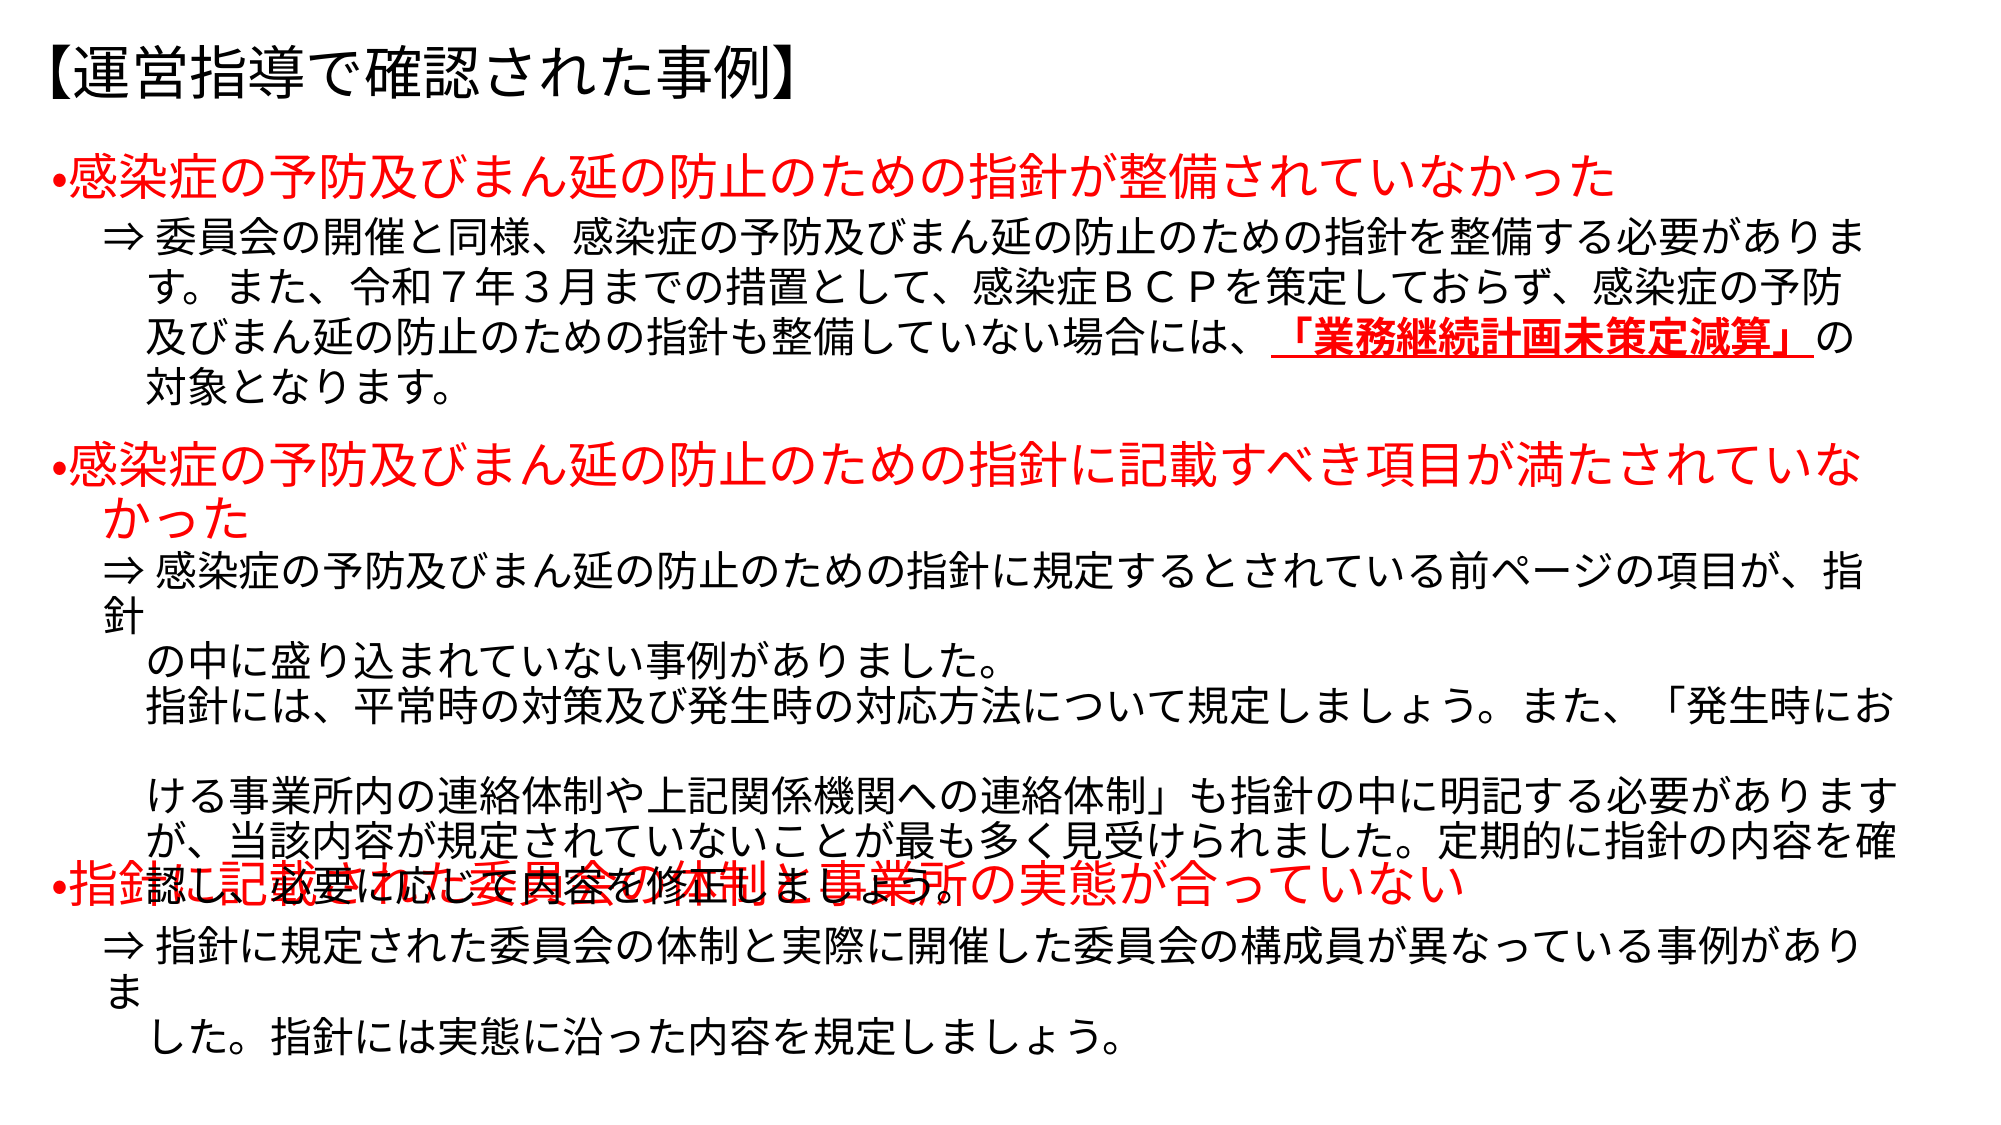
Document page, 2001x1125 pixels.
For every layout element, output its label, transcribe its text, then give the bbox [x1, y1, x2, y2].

text_box 【運営指導で確認された事例】 [0, 36, 864, 121]
text_box ・感染症の予防及びまん延の防止のための指針が整備されていなかった ・感染症の予防及びまん延の防止のための指針に記載すべき項目が満たされていな かった ・指針に記載された委員会の体制と事業所の実態が合っていない [36, 120, 1973, 1104]
text_box ⇒感染症の予防及びまん延の防止のための指針に規定するとされている前ページの項目が、指針 の中に盛り込まれていない事例がありました。 指針には、平常時の対策及び発生時の対応方法について規定しましょう。また、「発生時にお ける事業所内の連絡体制や上記関係機関への連絡体制」も指針の中に明記する必要があります が、当該内容が規定されていないことが最も多く見受けられました。定期的に指針の内容を確 認し、必要に応じて内容を修正しましょう。 [88, 543, 1916, 839]
text_box ⇒指針に規定された委員会の体制と実際に開催した委員会の構成員が異なっている事例がありま した。指針には実態に沿った内容を規定しましょう。 [88, 918, 1916, 1083]
text_box ⇒委員会の開催と同様、感染症の予防及びまん延の防止のための指針を整備する必要がありま す。また、令和７年３月までの措置として、感染症ＢＣＰを策定しておらず、感染症の予防 及びまん延の防止のための指針も整備していない場合には、「業務継続計画未策定減算」の 対象となります。 [88, 202, 1894, 422]
